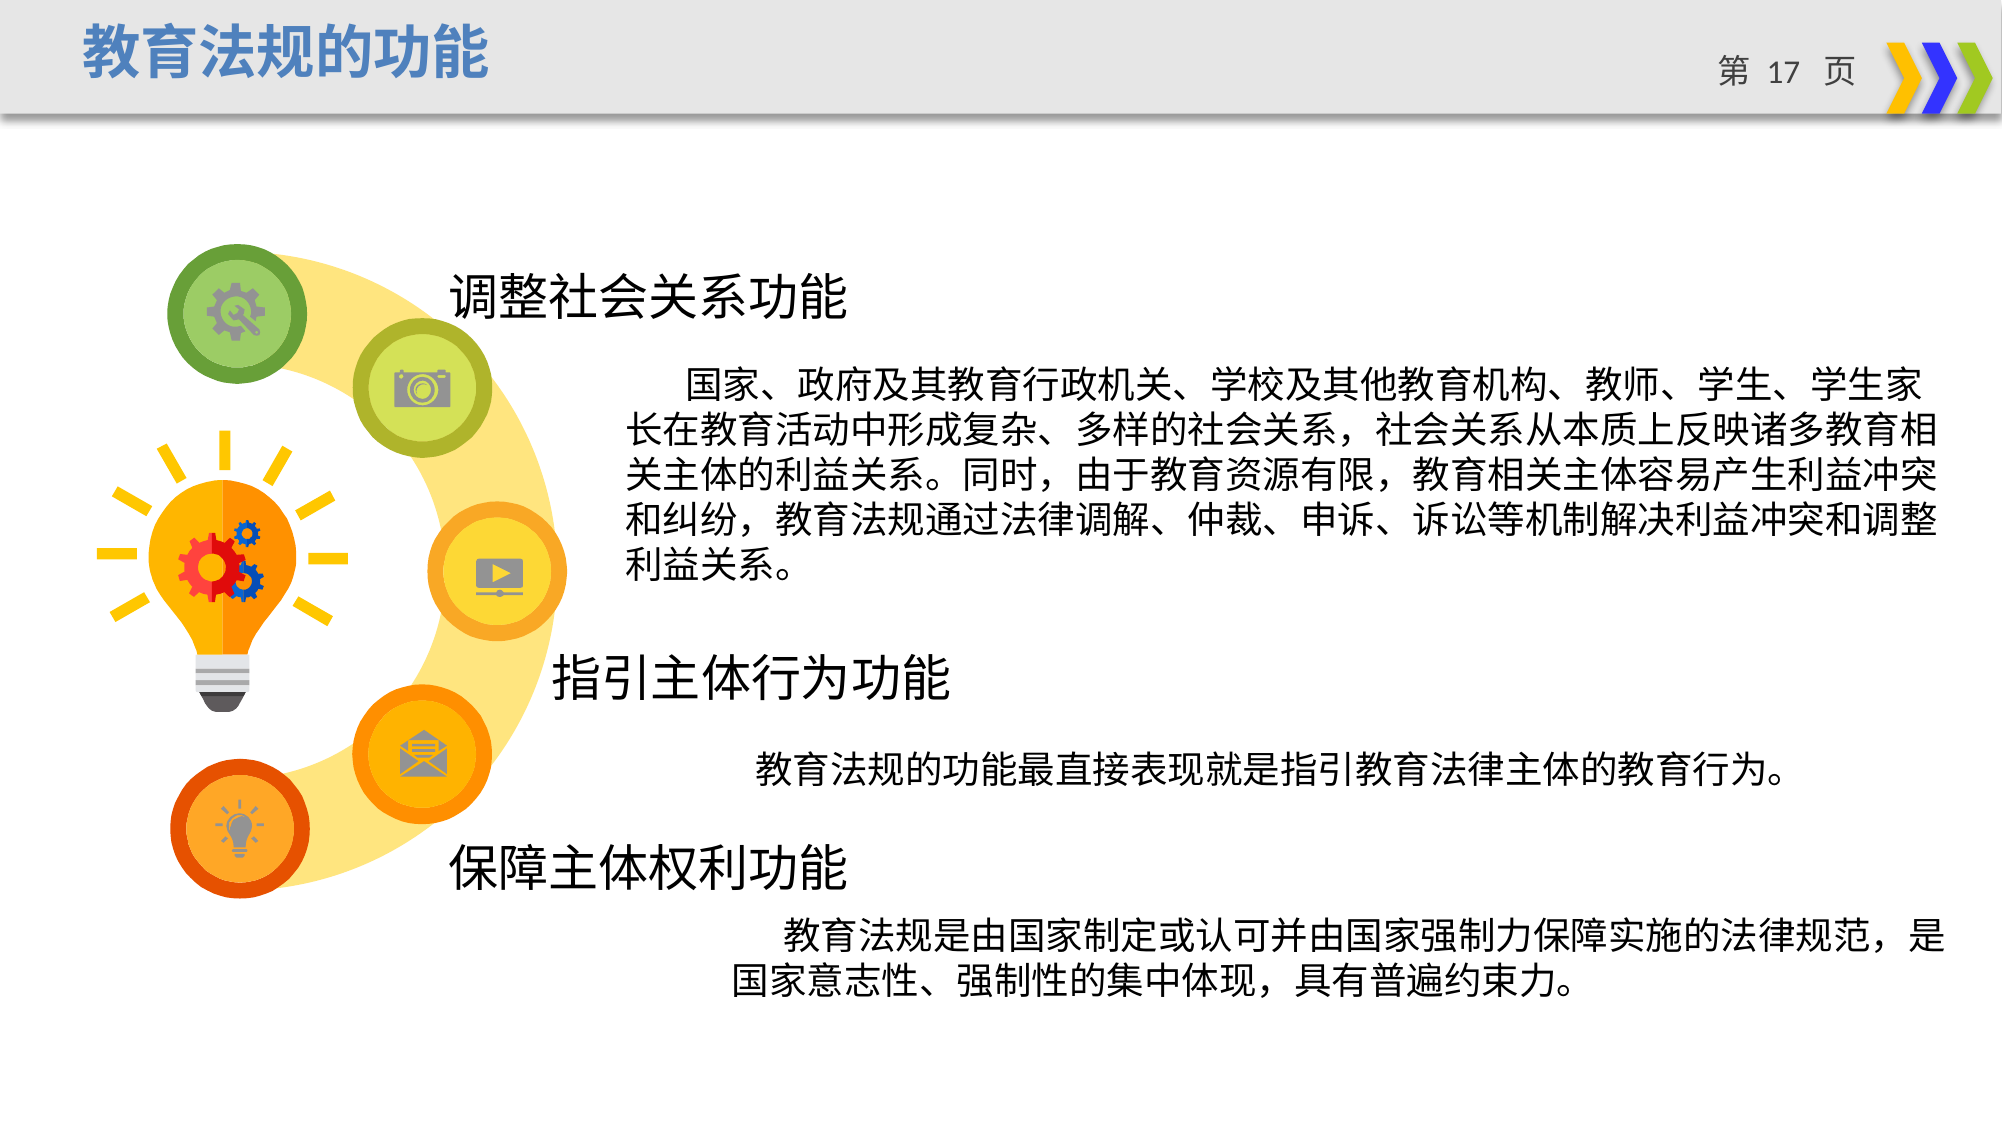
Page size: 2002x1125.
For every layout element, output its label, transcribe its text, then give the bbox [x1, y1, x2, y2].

text_box 教育法规的功能最直接表现就是指引教育法律主体的教育行为。 [740, 738, 1797, 798]
text_box [312, 260, 430, 395]
text_box [443, 517, 552, 625]
text_box [476, 589, 523, 597]
text_box [476, 558, 523, 588]
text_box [206, 282, 266, 341]
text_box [351, 684, 493, 825]
text_box [548, 612, 555, 621]
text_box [352, 317, 493, 459]
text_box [167, 243, 308, 385]
text_box 调整社会关系功能 [433, 240, 973, 333]
text_box [417, 384, 555, 530]
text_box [170, 758, 311, 899]
text_box [427, 501, 568, 642]
text_box 教育法规的功能 [67, 7, 1008, 162]
text_box 国家、政府及其教育行政机关、学校及其他教育机构、教师、学生、学生家长在教育活动中形成复杂、多样的社会关系，社会关系从本质上反映诸多教育相关主体的利益关系。同时，由于教育资源有限，教育相关主体容易产生利益冲突和纠纷，教育法规通过法律调解、仲裁、申诉、诉讼等机制解决利益冲突和调整利益关系。 [610, 354, 1959, 594]
text_box 教育法规是由国家制定或认可并由国家强制力保障实施的法律规范，是国家意志性、强制性的集中体现，具有普遍约束力。 [716, 904, 1965, 1010]
text_box [413, 613, 536, 758]
text_box 指引主体行为功能 [536, 621, 969, 715]
text_box 保障主体权利功能 [433, 798, 969, 904]
text_box [314, 748, 421, 882]
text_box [96, 430, 349, 713]
